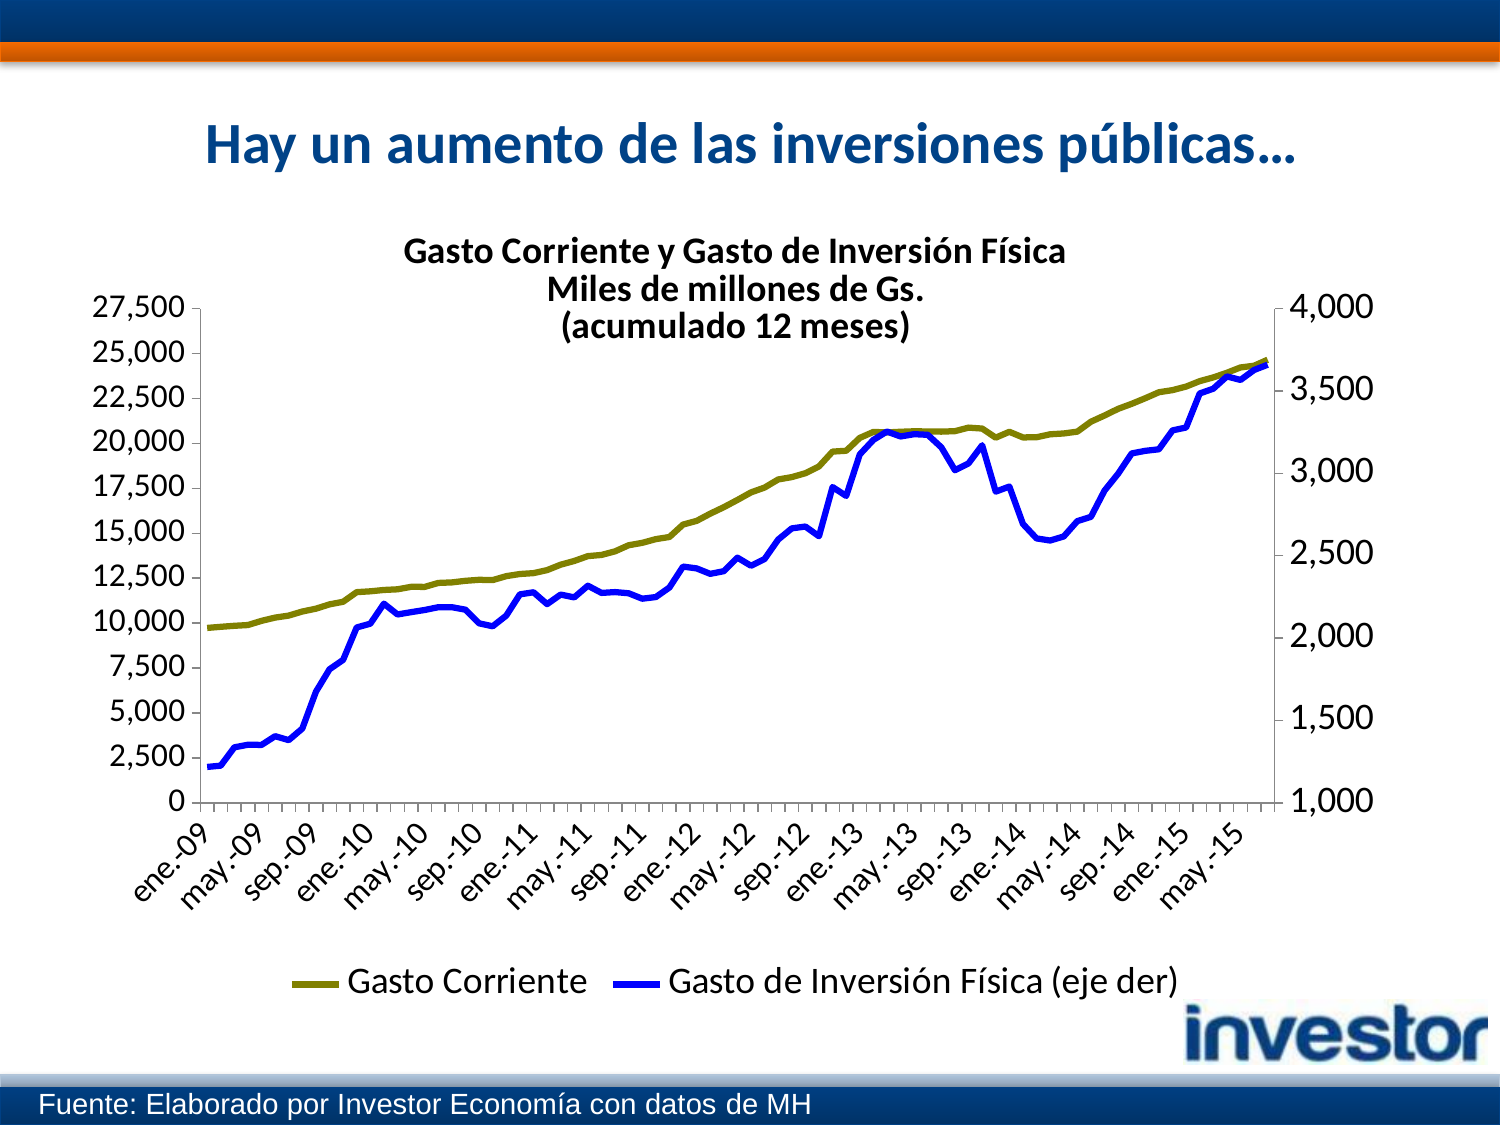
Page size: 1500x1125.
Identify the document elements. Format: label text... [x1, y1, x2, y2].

text_box Fuente: Elaborado por Investor Economía con datos de MH [23, 1078, 1266, 1125]
title Hay un aumento de las inversiones públicas… [76, 80, 1427, 201]
picture [1183, 999, 1488, 1065]
chart [62, 200, 1409, 1012]
